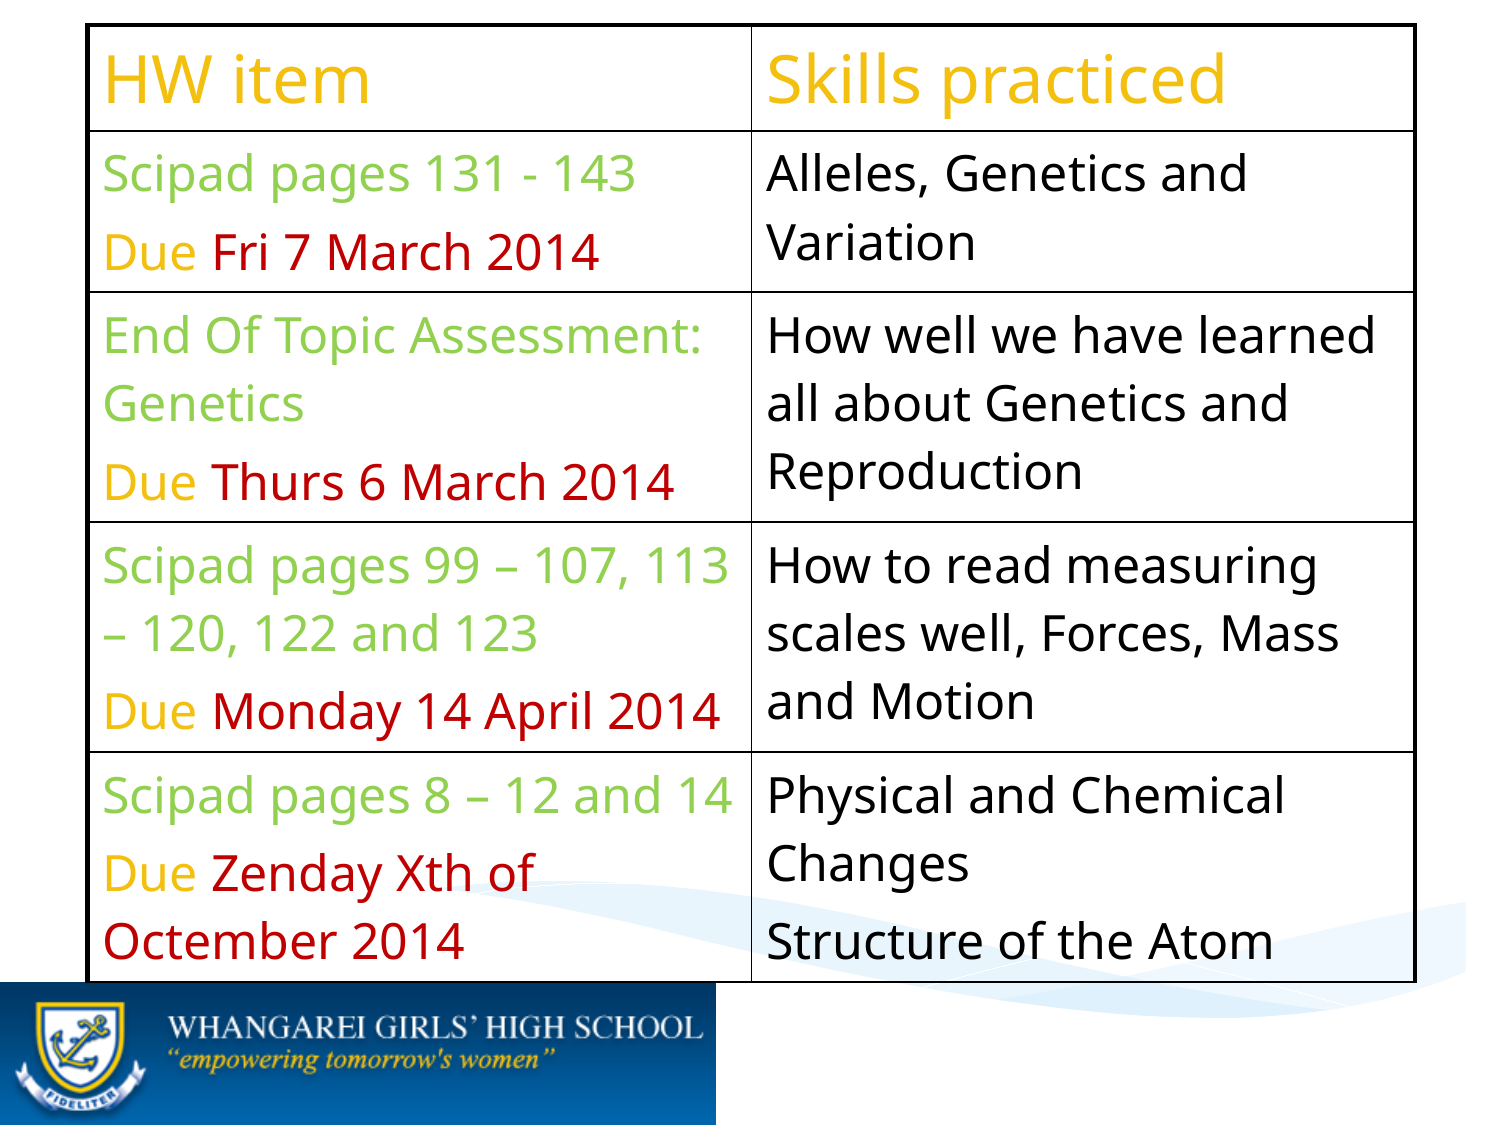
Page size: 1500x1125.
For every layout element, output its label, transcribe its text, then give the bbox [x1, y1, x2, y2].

table_cell How to read measuring scales well, Forces, Mass and Motion [752, 523, 1413, 751]
table_header Skills practiced [752, 27, 1413, 130]
table_cell Alleles, Genetics and Variation [752, 132, 1413, 291]
table_cell Scipad pages 8 – 12 and 14 Due Zenday Xth of Octember 2014 [90, 753, 751, 981]
table_cell Scipad pages 99 – 107, 113 – 120, 122 and 123 Due Monday 14 April 2014 [90, 523, 751, 751]
table_header HW item [90, 27, 751, 130]
table_cell Scipad pages 131 - 143 Due Fri 7 March 2014 [90, 132, 751, 291]
table_cell End Of Topic Assessment: Genetics Due Thurs 6 March 2014 [90, 293, 751, 521]
table_cell How well we have learned all about Genetics and Reproduction [752, 293, 1413, 521]
table_cell Physical and Chemical Changes Structure of the Atom [752, 753, 1413, 981]
picture [0, 982, 716, 1125]
